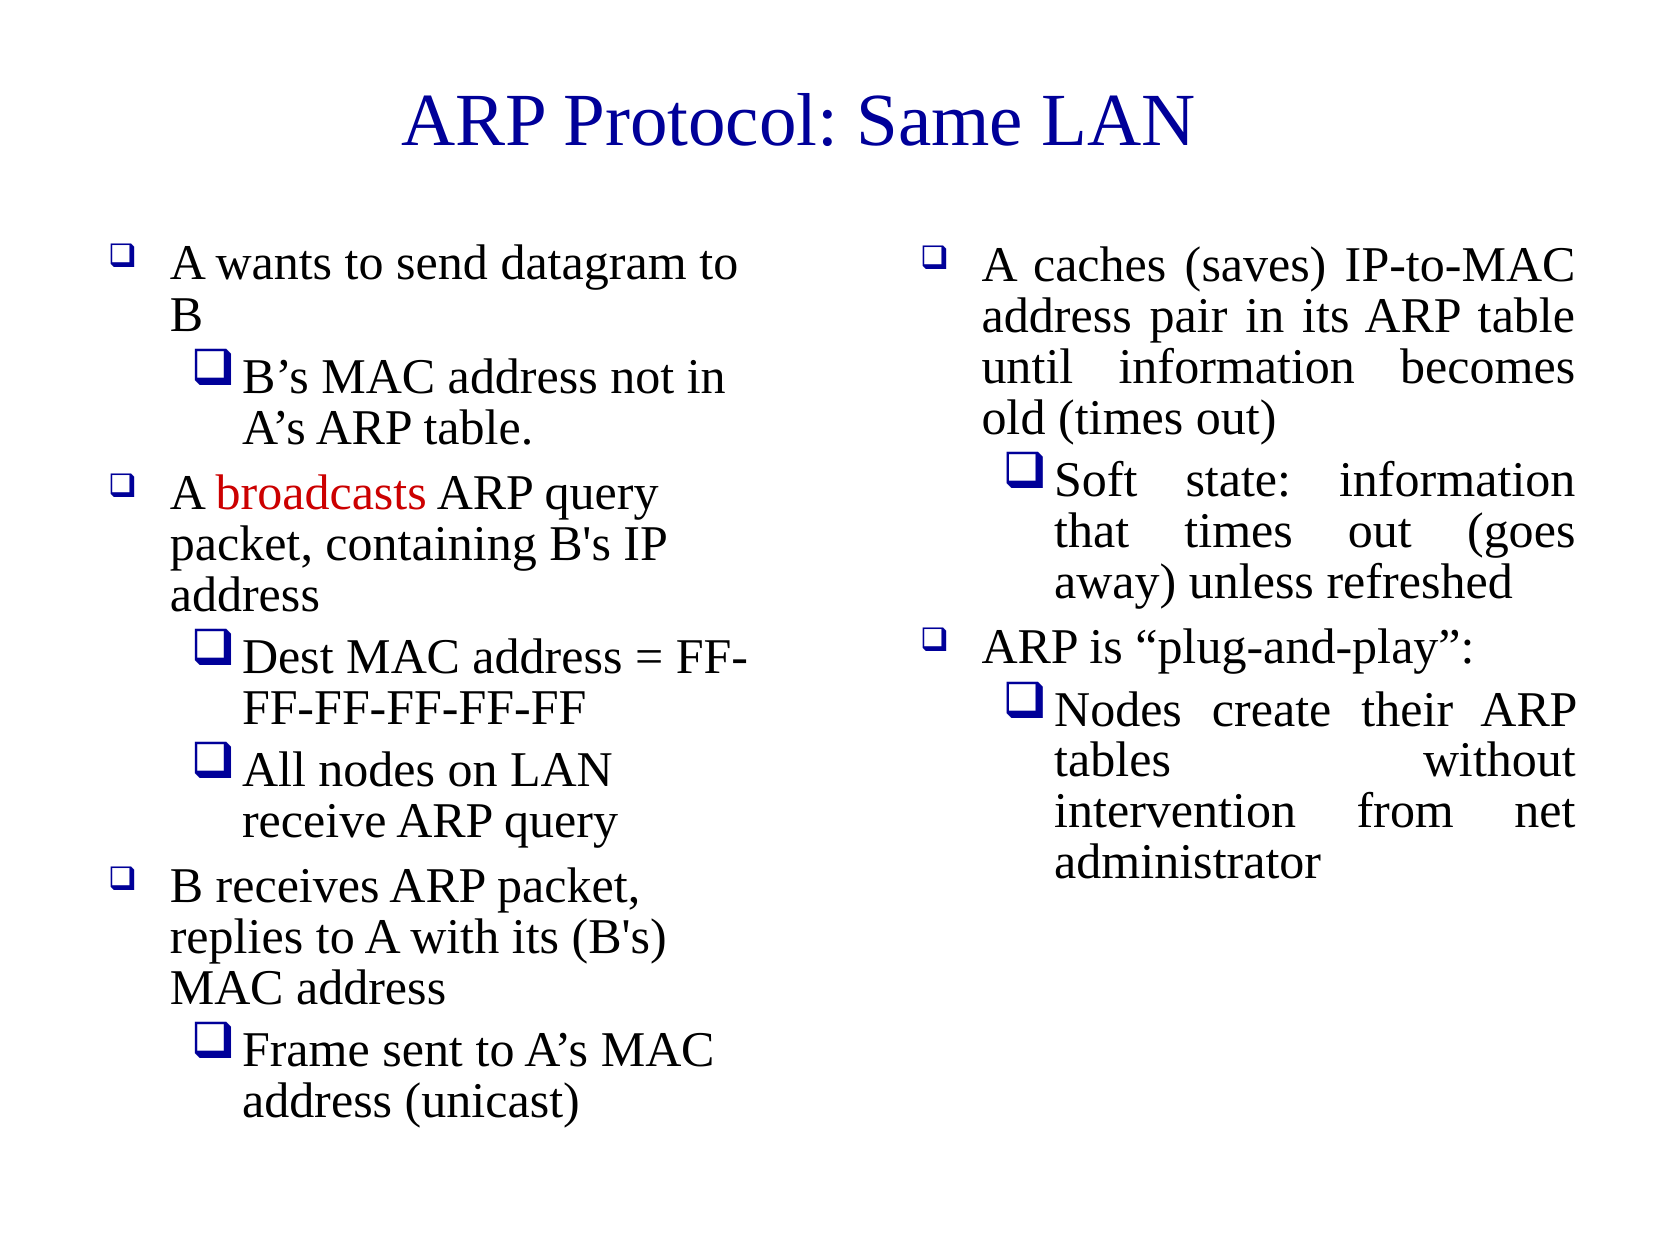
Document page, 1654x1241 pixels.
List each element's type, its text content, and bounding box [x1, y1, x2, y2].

text_box A caches (saves) IP-to-MAC address pair in its ARP table until information becomes old (times out) Soft state: information that times out (goes away) unless refreshed ARP is “plug-and-play”: Nodes create their ARP tables without intervention from net administrator [903, 232, 1593, 1181]
text_box A wants to send datagram to B B’s MAC address not in A’s ARP table. A broadcasts ARP query packet, containing B's IP address Dest MAC address = FF-FF-FF-FF-FF-FF All nodes on LAN receive ARP query B receives ARP packet, replies to A with its (B's) MAC address Frame sent to A’s MAC address (unicast) [91, 231, 781, 1146]
text_box ARP Protocol: Same LAN [96, 11, 1502, 219]
